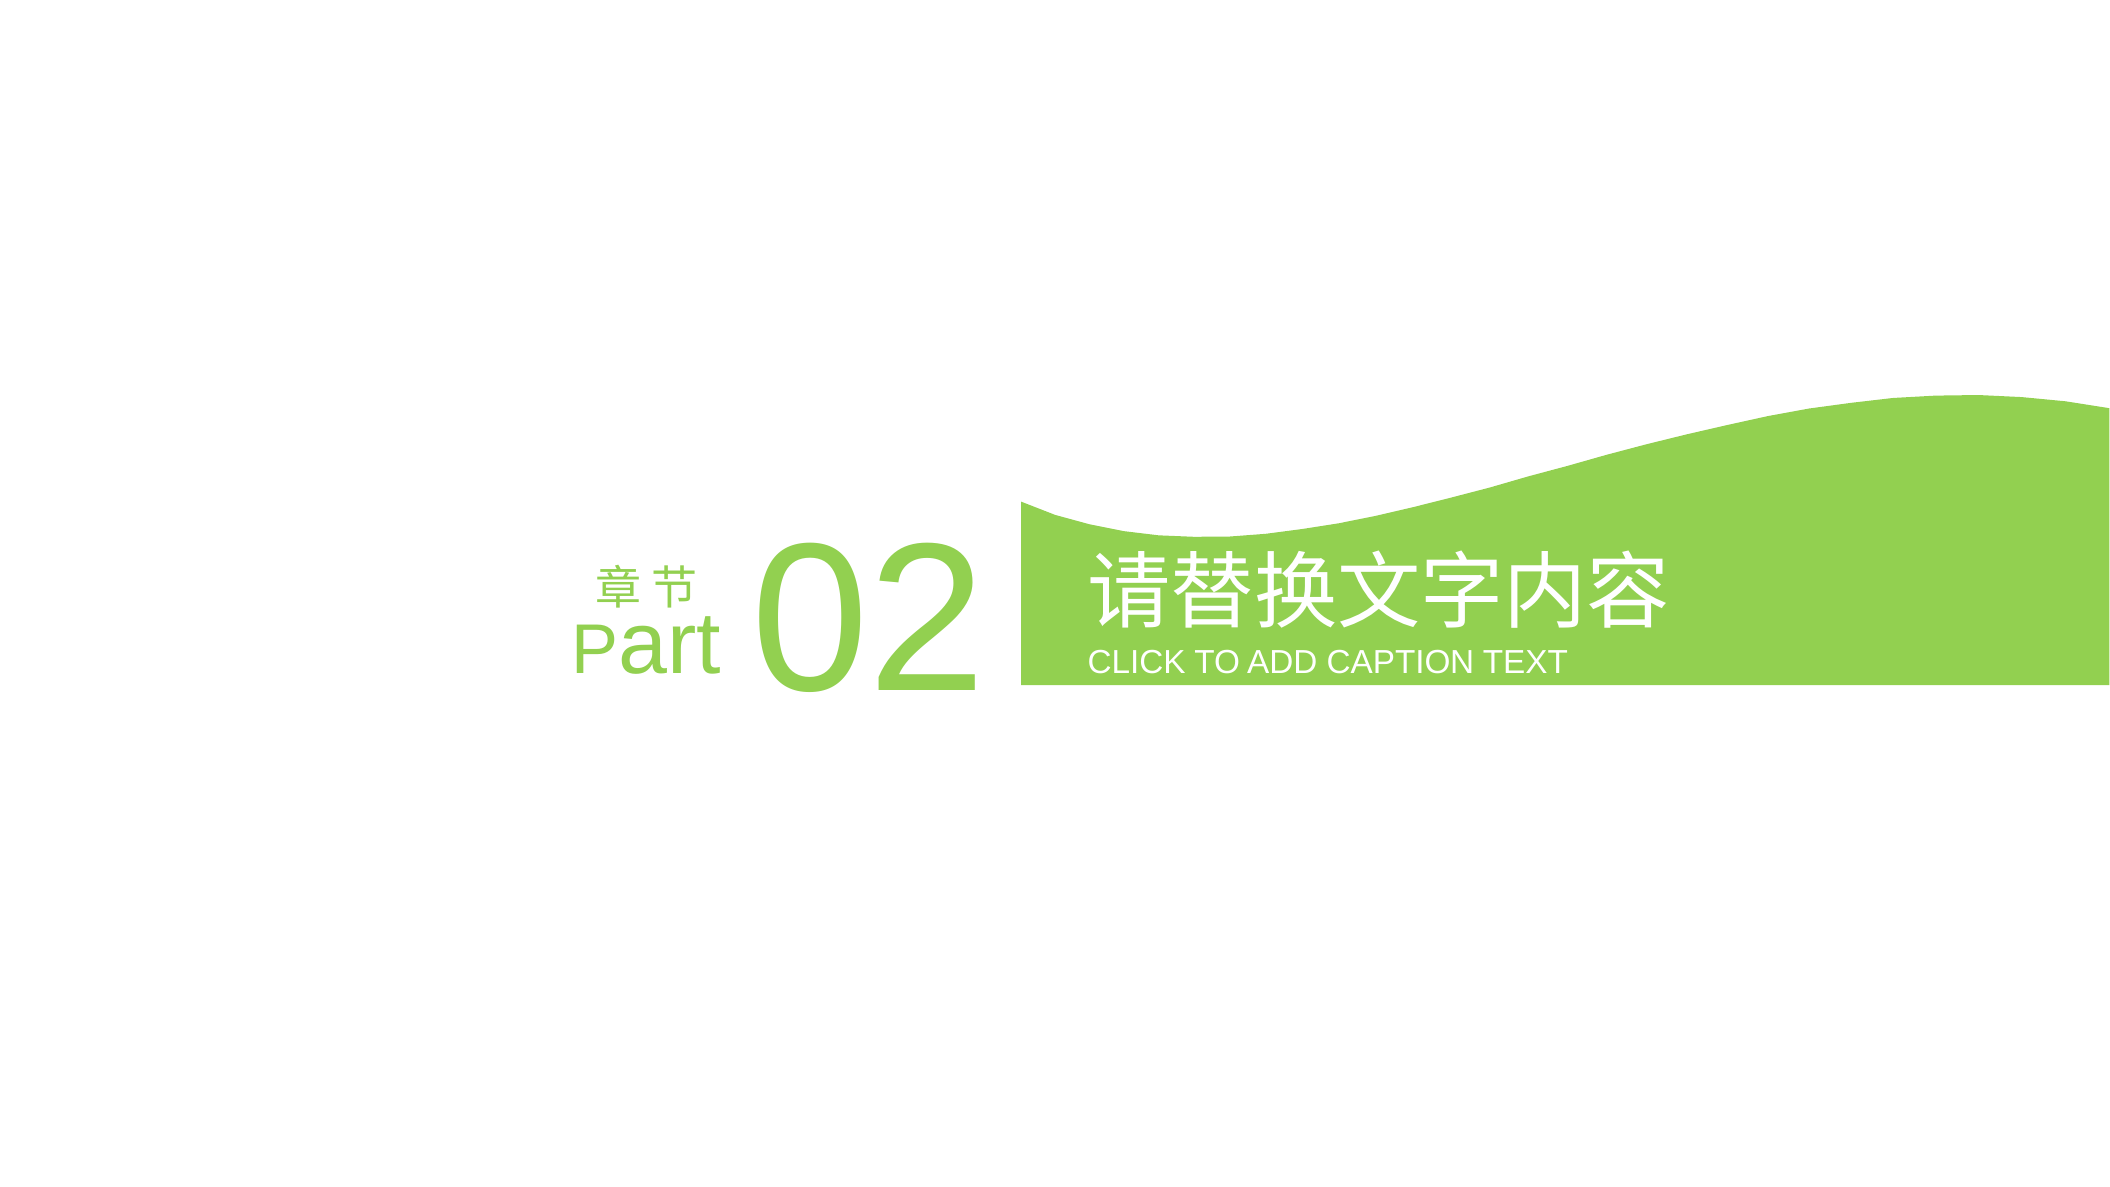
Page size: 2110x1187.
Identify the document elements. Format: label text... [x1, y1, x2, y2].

text_box [1021, 395, 2110, 686]
text_box 请替换文字内容 [1087, 549, 1693, 640]
text_box Part [571, 586, 722, 692]
text_box CLICK TO ADD CAPTION TEXT [1087, 644, 1693, 681]
text_box 02 [751, 479, 986, 733]
text_box 章 节 [595, 558, 698, 614]
